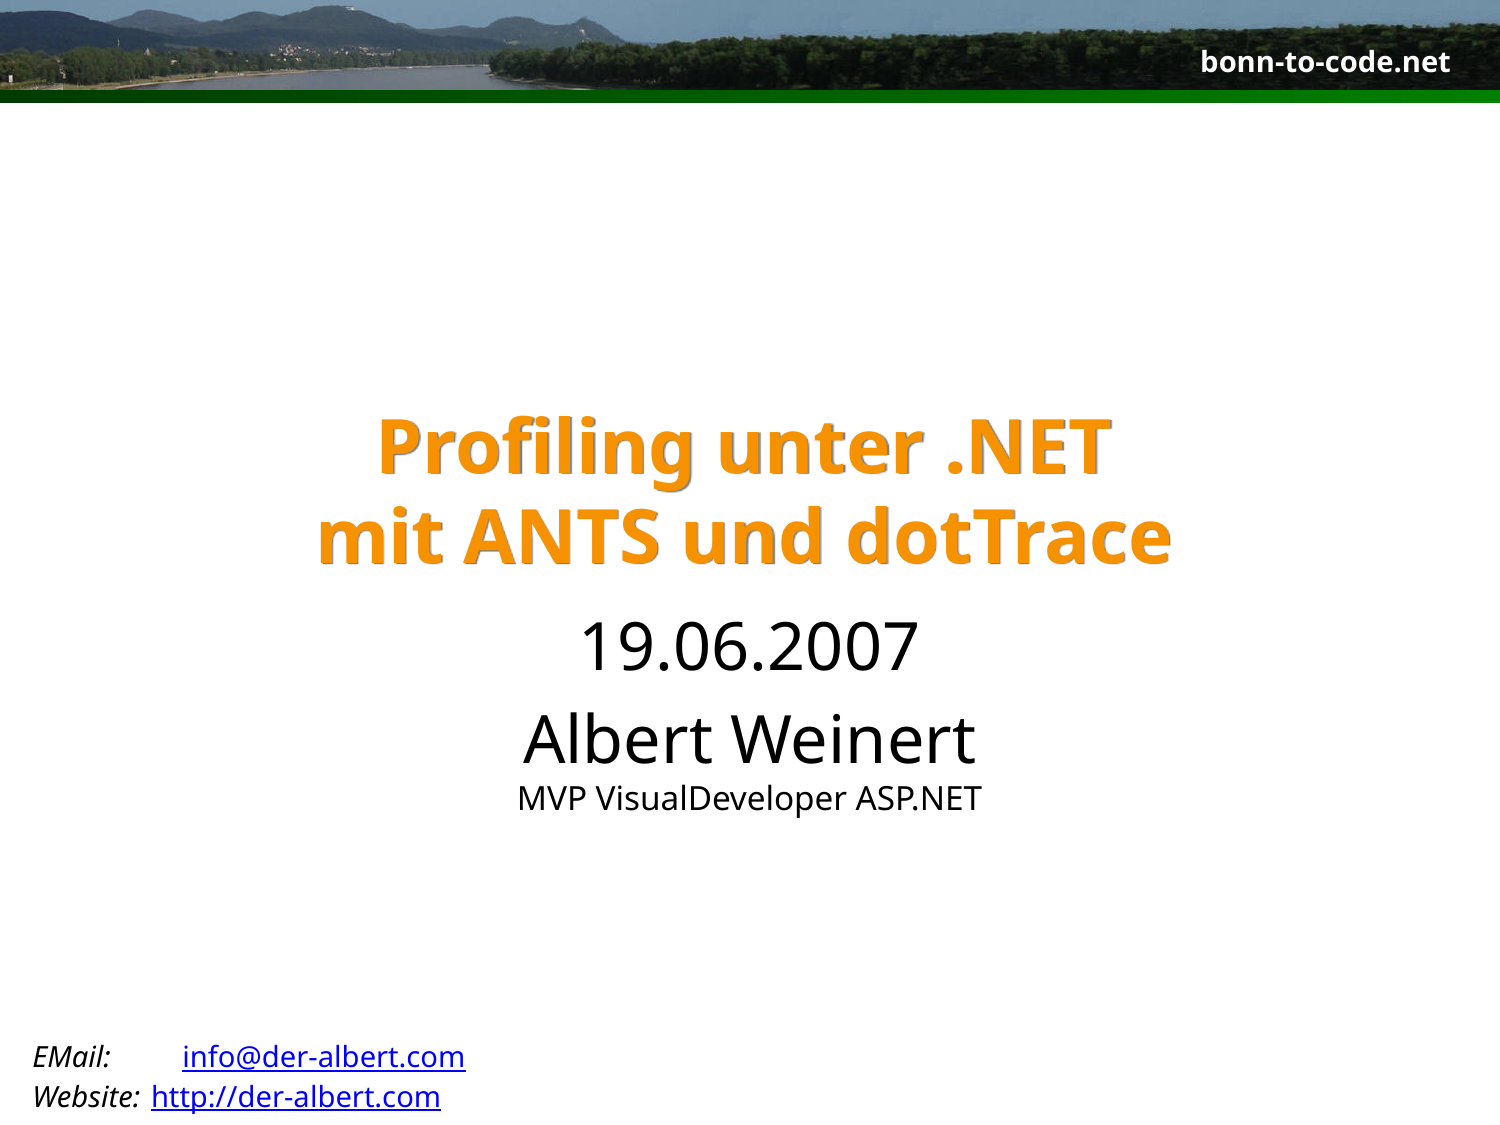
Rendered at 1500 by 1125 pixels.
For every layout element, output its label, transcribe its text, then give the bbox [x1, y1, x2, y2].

title Profiling unter .NET mit ANTS und dotTrace [29, 351, 1460, 587]
picture [0, 0, 1500, 90]
text_box EMail: info@der-albert.com Website: http://der-albert.com [17, 976, 1477, 1125]
subtitle 19.06.2007 Albert Weinert MVP VisualDeveloper ASP.NET [189, 596, 1311, 836]
